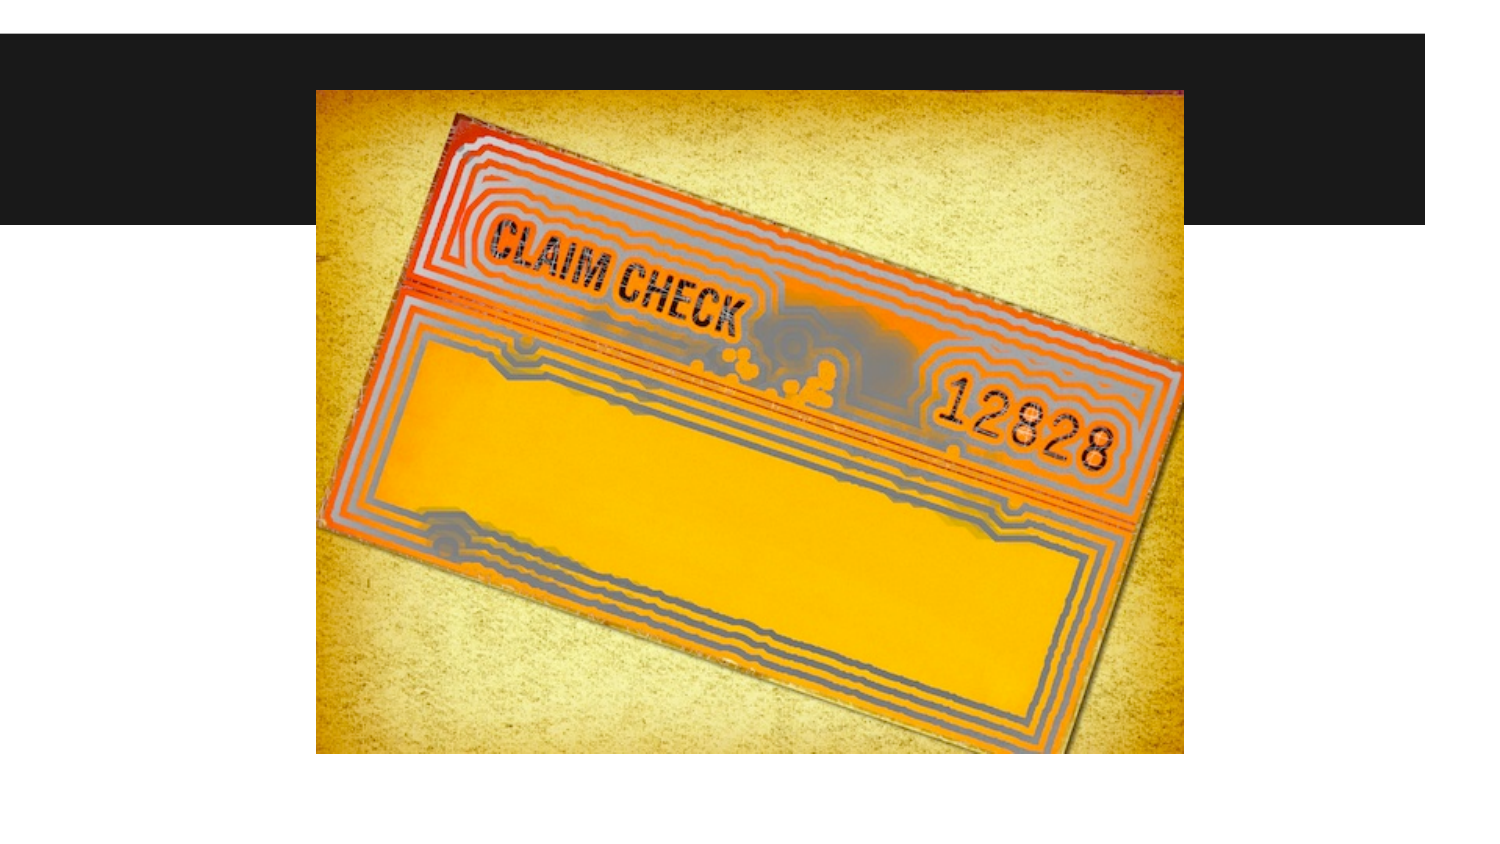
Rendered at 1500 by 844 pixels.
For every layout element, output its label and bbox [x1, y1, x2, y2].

picture [316, 90, 1184, 754]
